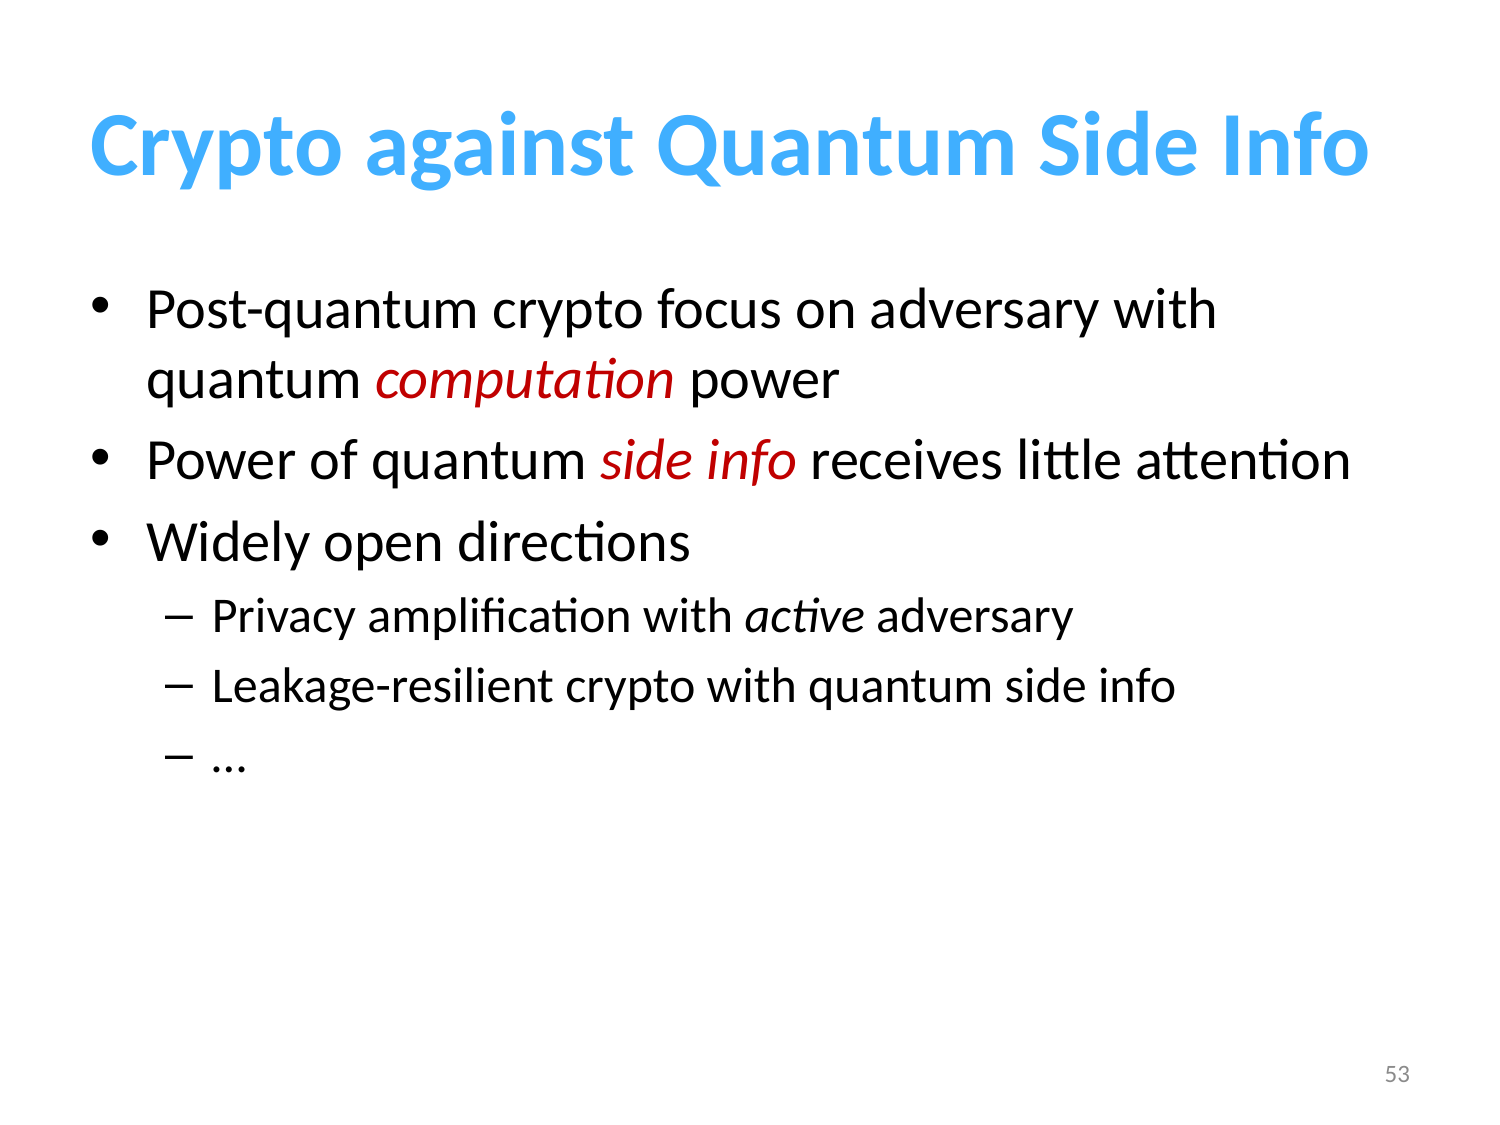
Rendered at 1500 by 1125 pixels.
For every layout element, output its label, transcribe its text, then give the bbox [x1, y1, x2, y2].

title Crypto against Quantum Side Info [75, 45, 1425, 233]
slide_number 53 [1074, 1042, 1425, 1103]
list Post-quantum crypto focus on adversary with quantum computation power Power of quantum side info receives little attention Widely open directions Privacy amplification with active adversary Leakage-resilient crypto with quantum side info … [75, 262, 1425, 1005]
